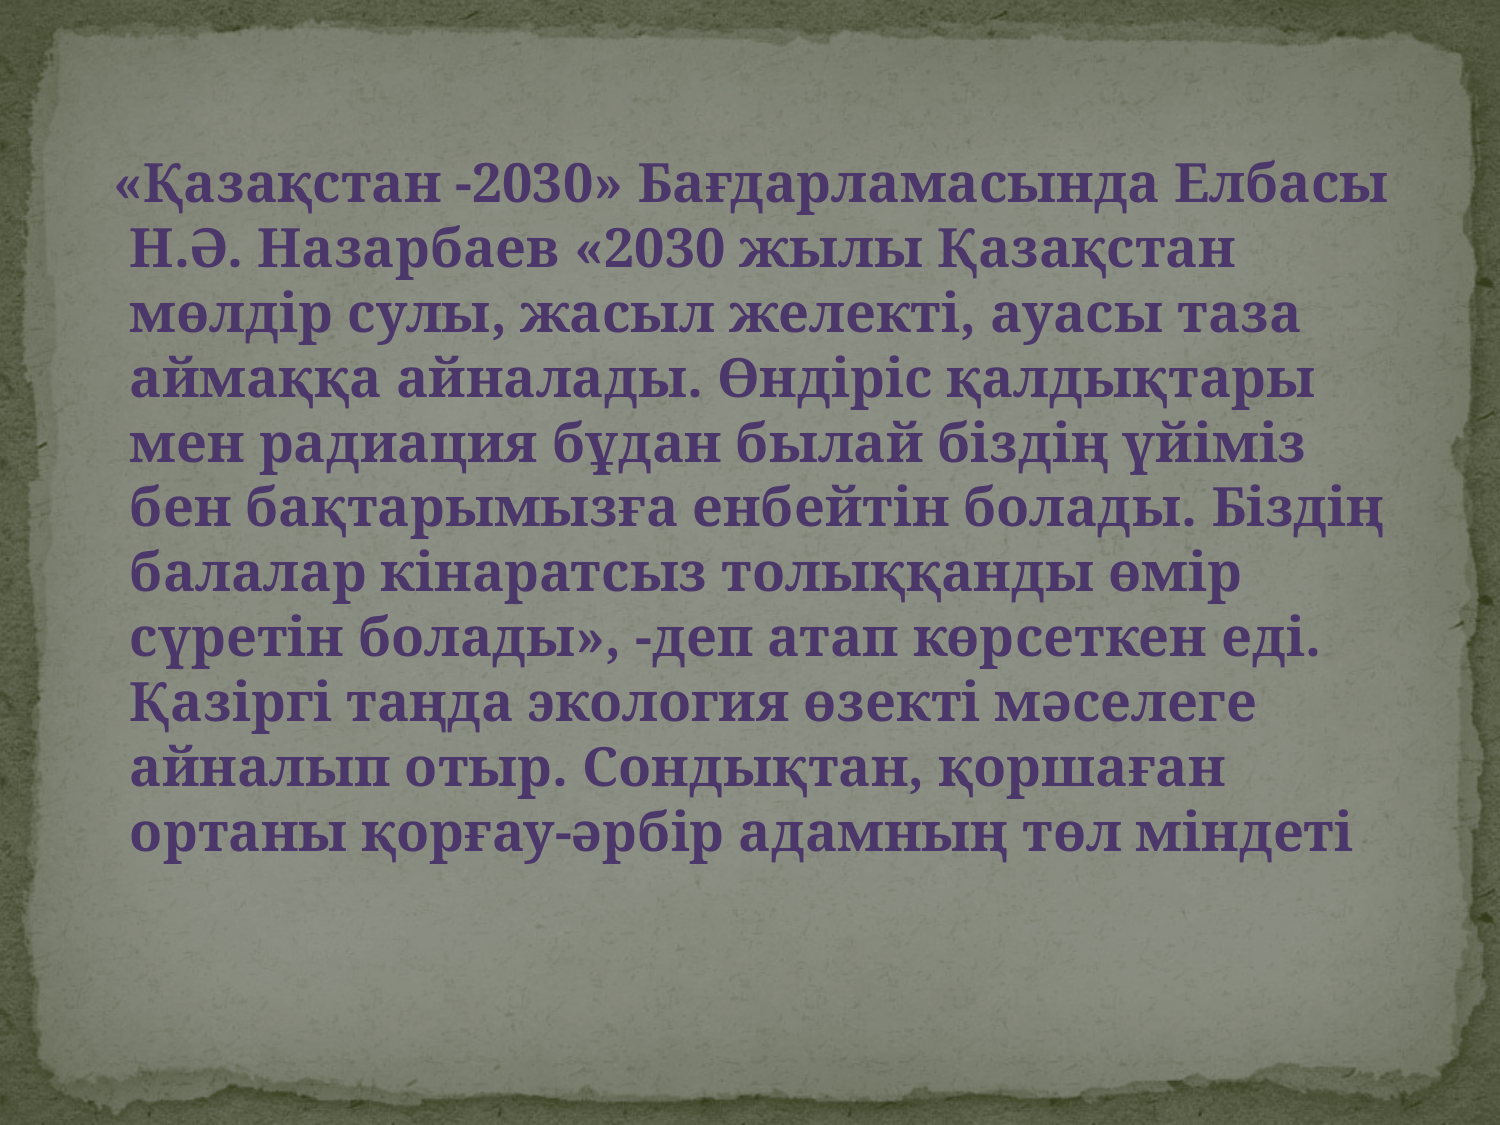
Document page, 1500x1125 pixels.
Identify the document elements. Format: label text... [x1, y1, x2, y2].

list «Қазақстан -2030» Бағдарламасында Елбасы Н.Ә. Назарбаев «2030 жылы Қазақстан мөлдір сулы, жасыл желекті, ауасы таза аймаққа айналады. Өндіріс қалдықтары мен радиация бұдан былай біздің үйіміз бен бақтарымызға енбейтін болады. Біздің балалар кінаратсыз толыққанды өмір сүретін болады», -деп атап көрсеткен еді. Қазіргі таңда экология өзекті мәселеге айналып отыр. Сондықтан, қоршаған ортаны қорғау-әрбір адамның төл міндеті [70, 140, 1421, 891]
